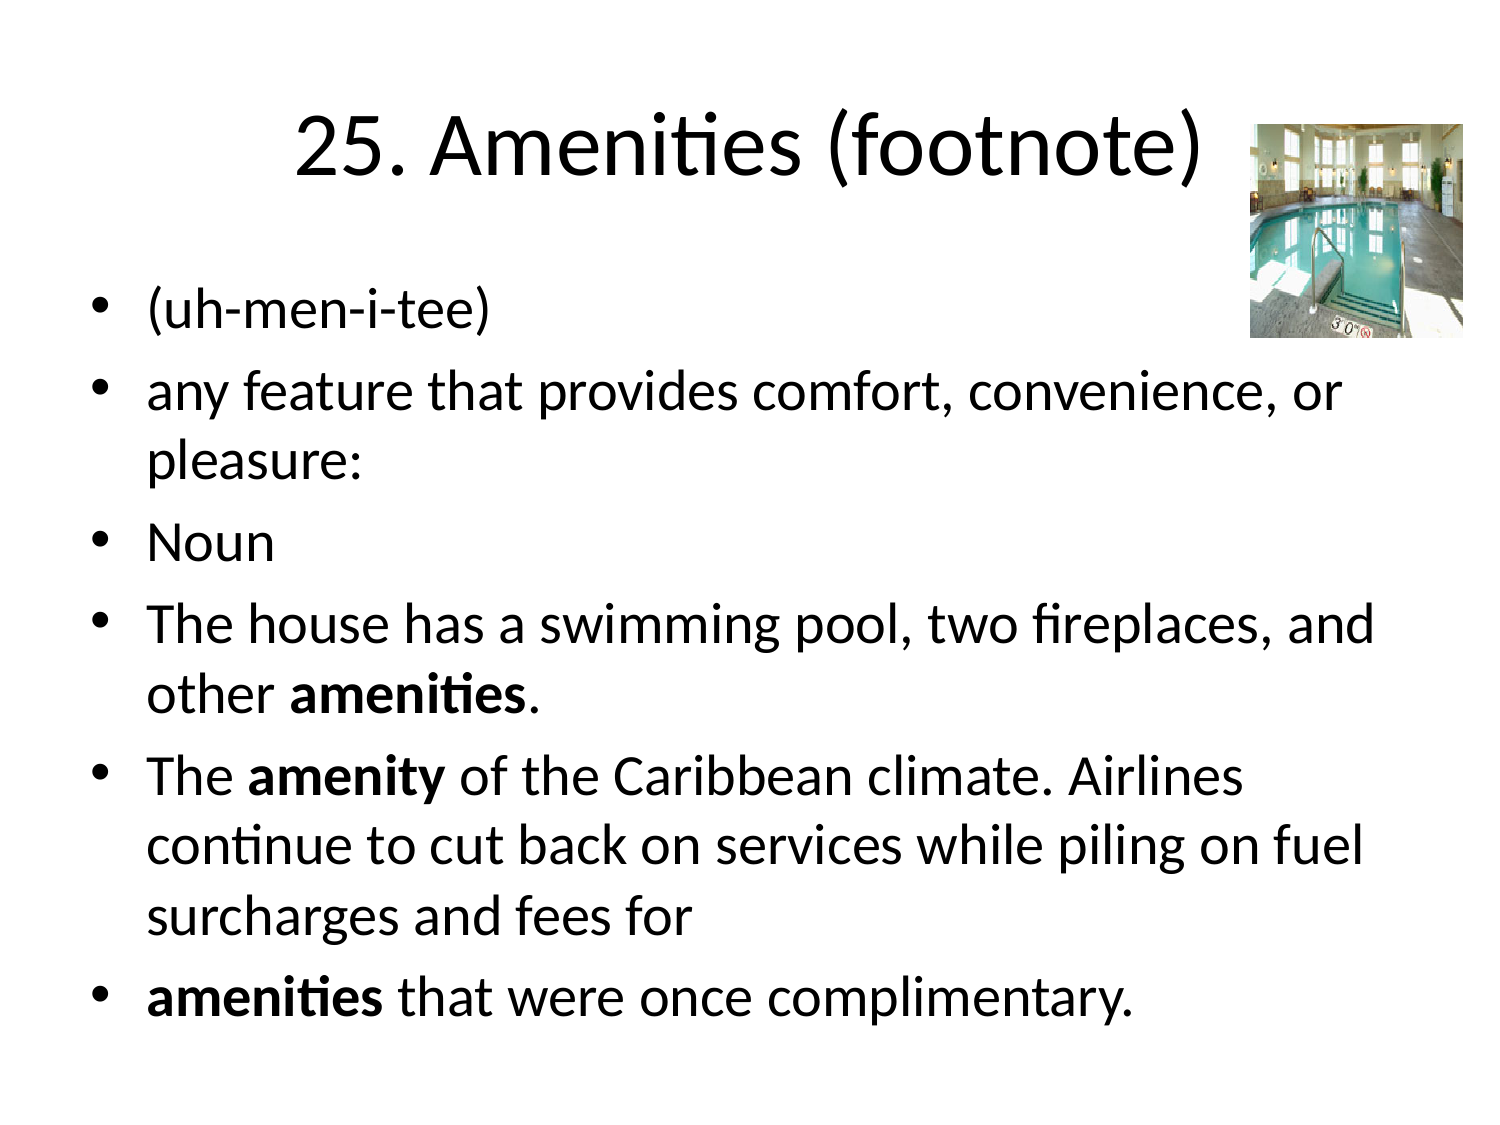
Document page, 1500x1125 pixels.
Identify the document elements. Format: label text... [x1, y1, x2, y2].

list (uh-men-i-tee) any feature that provides comfort, convenience, or pleasure: Noun The house has a swimming pool, two fireplaces, and other amenities. The amenity of the Caribbean climate. Airlines continue to cut back on services while piling on fuel surcharges and fees for amenities that were once complimentary. [74, 262, 1426, 1006]
picture [1249, 124, 1463, 338]
title 25. Amenities (footnote) [74, 44, 1426, 233]
